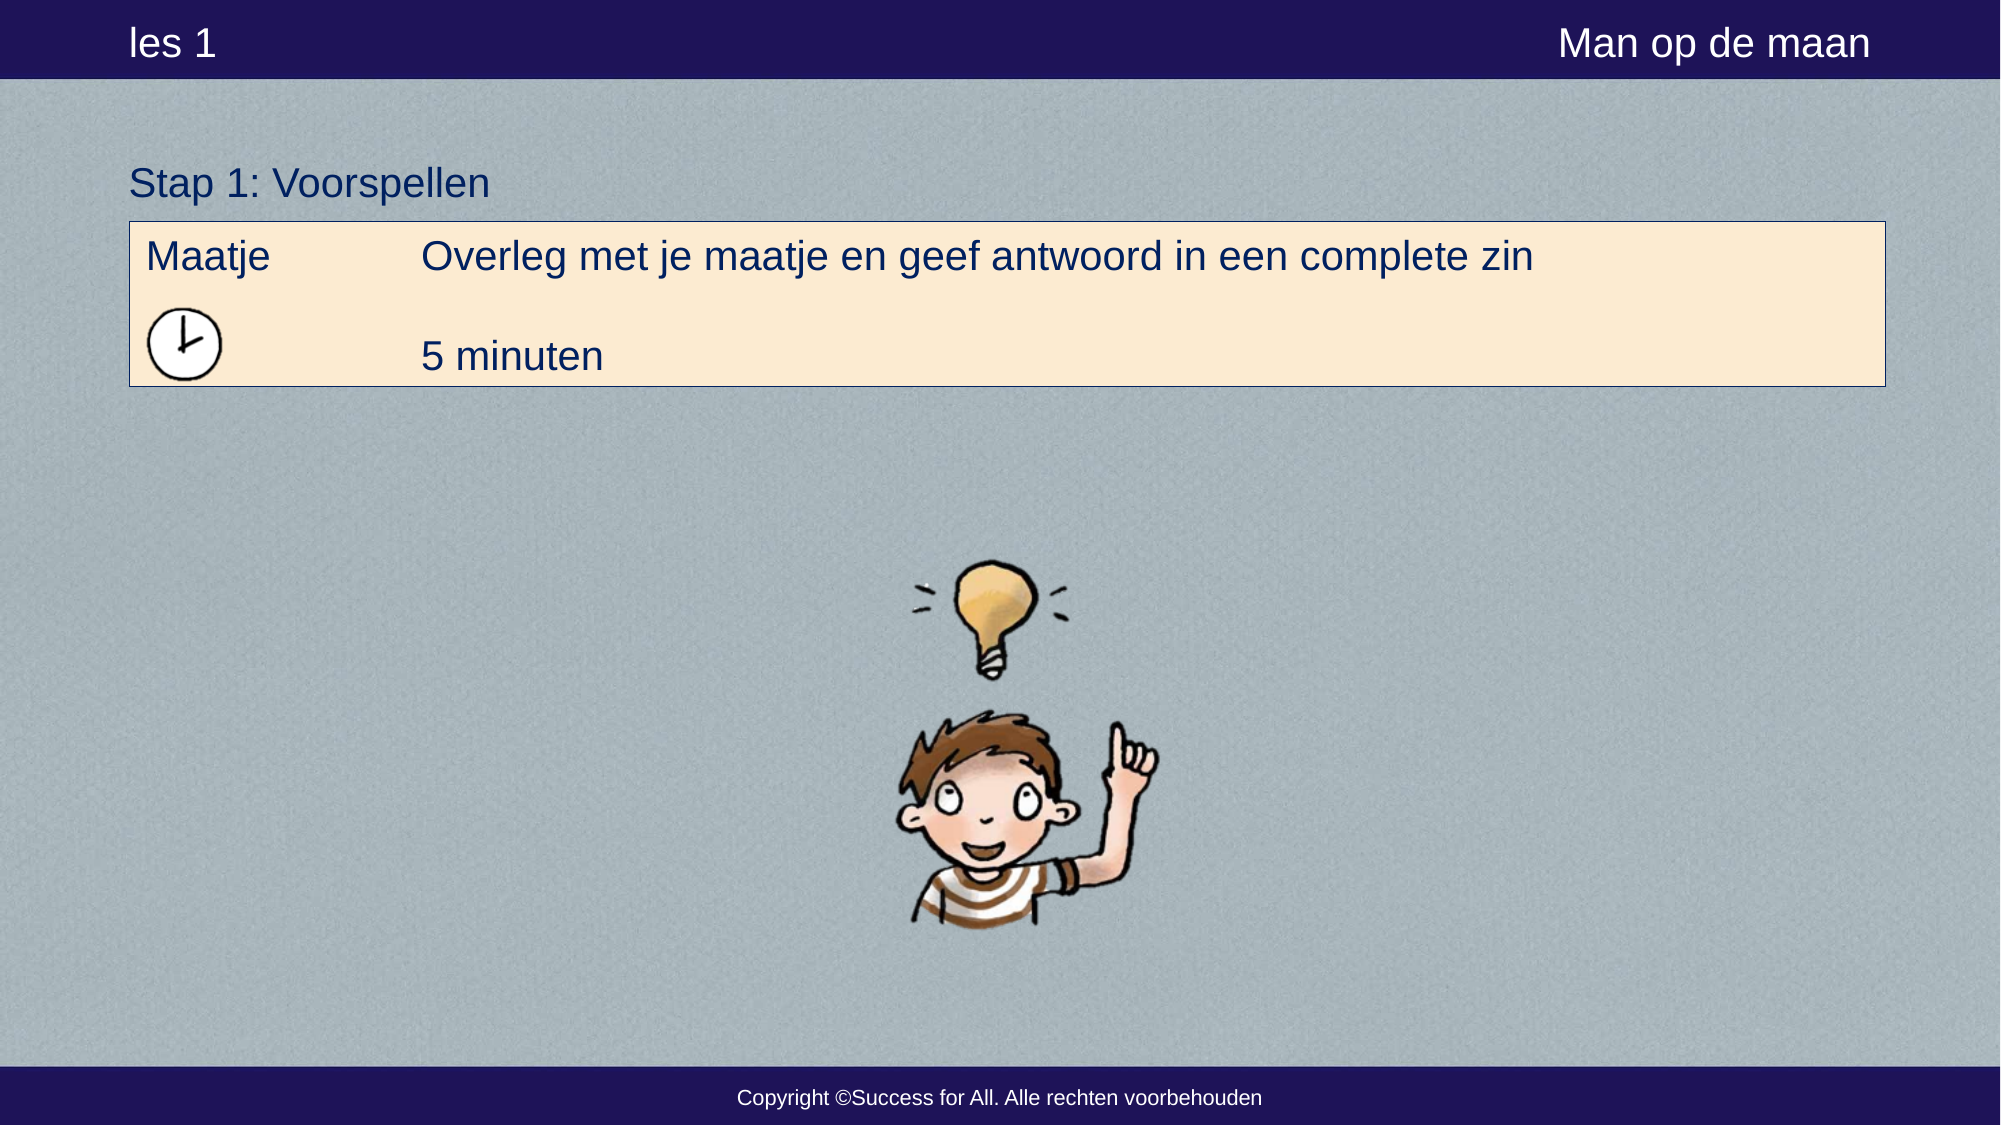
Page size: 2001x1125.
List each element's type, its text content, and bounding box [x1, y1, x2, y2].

picture [0, 0, 2001, 1125]
text_box Man op de maan [999, 8, 1886, 73]
text_box Maatje Overleg met je maatje en geef antwoord in een complete zin 5 minuten [129, 221, 1886, 387]
text_box les 1 [114, 8, 354, 73]
text_box Stap 1: Voorspellen [114, 148, 907, 214]
text_box Copyright ©Success for All. Alle rechten voorbehouden [0, 1076, 2000, 1125]
